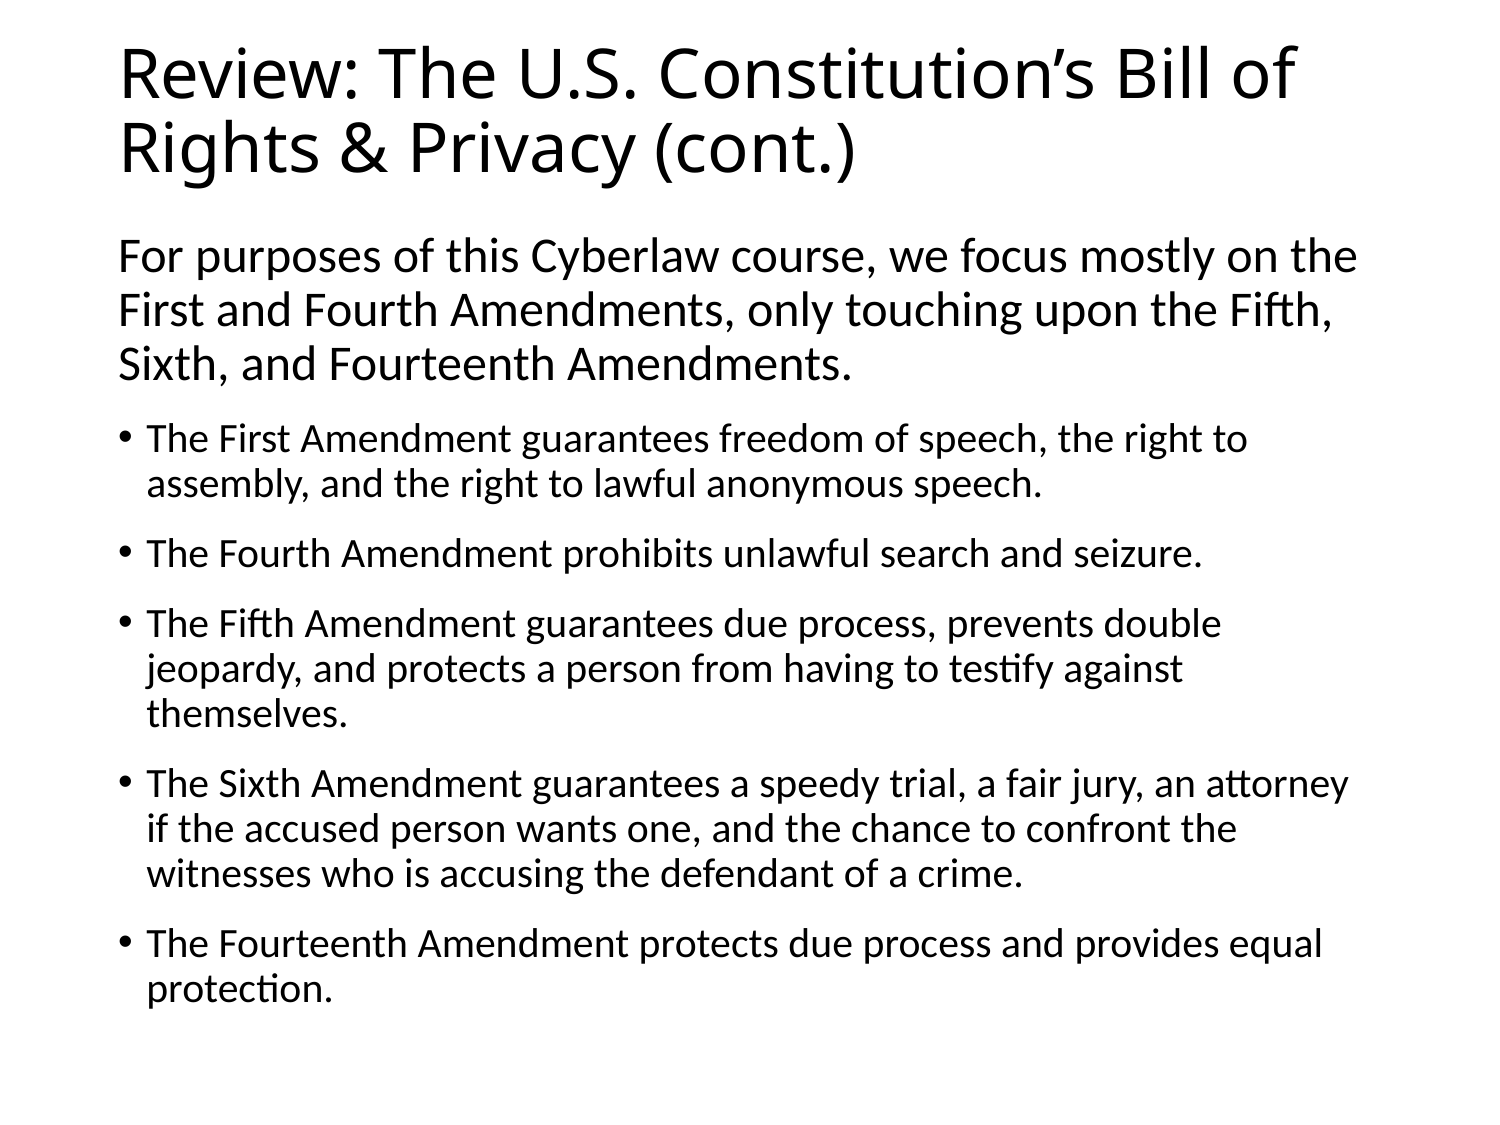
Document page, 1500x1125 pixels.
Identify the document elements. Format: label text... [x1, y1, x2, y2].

list For purposes of this Cyberlaw course, we focus mostly on the First and Fourth Amendments, only touching upon the Fifth, Sixth, and Fourteenth Amendments. The First Amendment guarantees freedom of speech, the right to assembly, and the right to lawful anonymous speech. The Fourth Amendment prohibits unlawful search and seizure. The Fifth Amendment guarantees due process, prevents double jeopardy, and protects a person from having to testify against themselves. The Sixth Amendment guarantees a speedy trial, a fair jury, an attorney if the accused person wants one, and the chance to confront the witnesses who is accusing the defendant of a crime. The Fourteenth Amendment protects due process and provides equal protection. [102, 221, 1398, 936]
title Review: The U.S. Constitution’s Bill of Rights & Privacy (cont.) [102, 4, 1398, 221]
